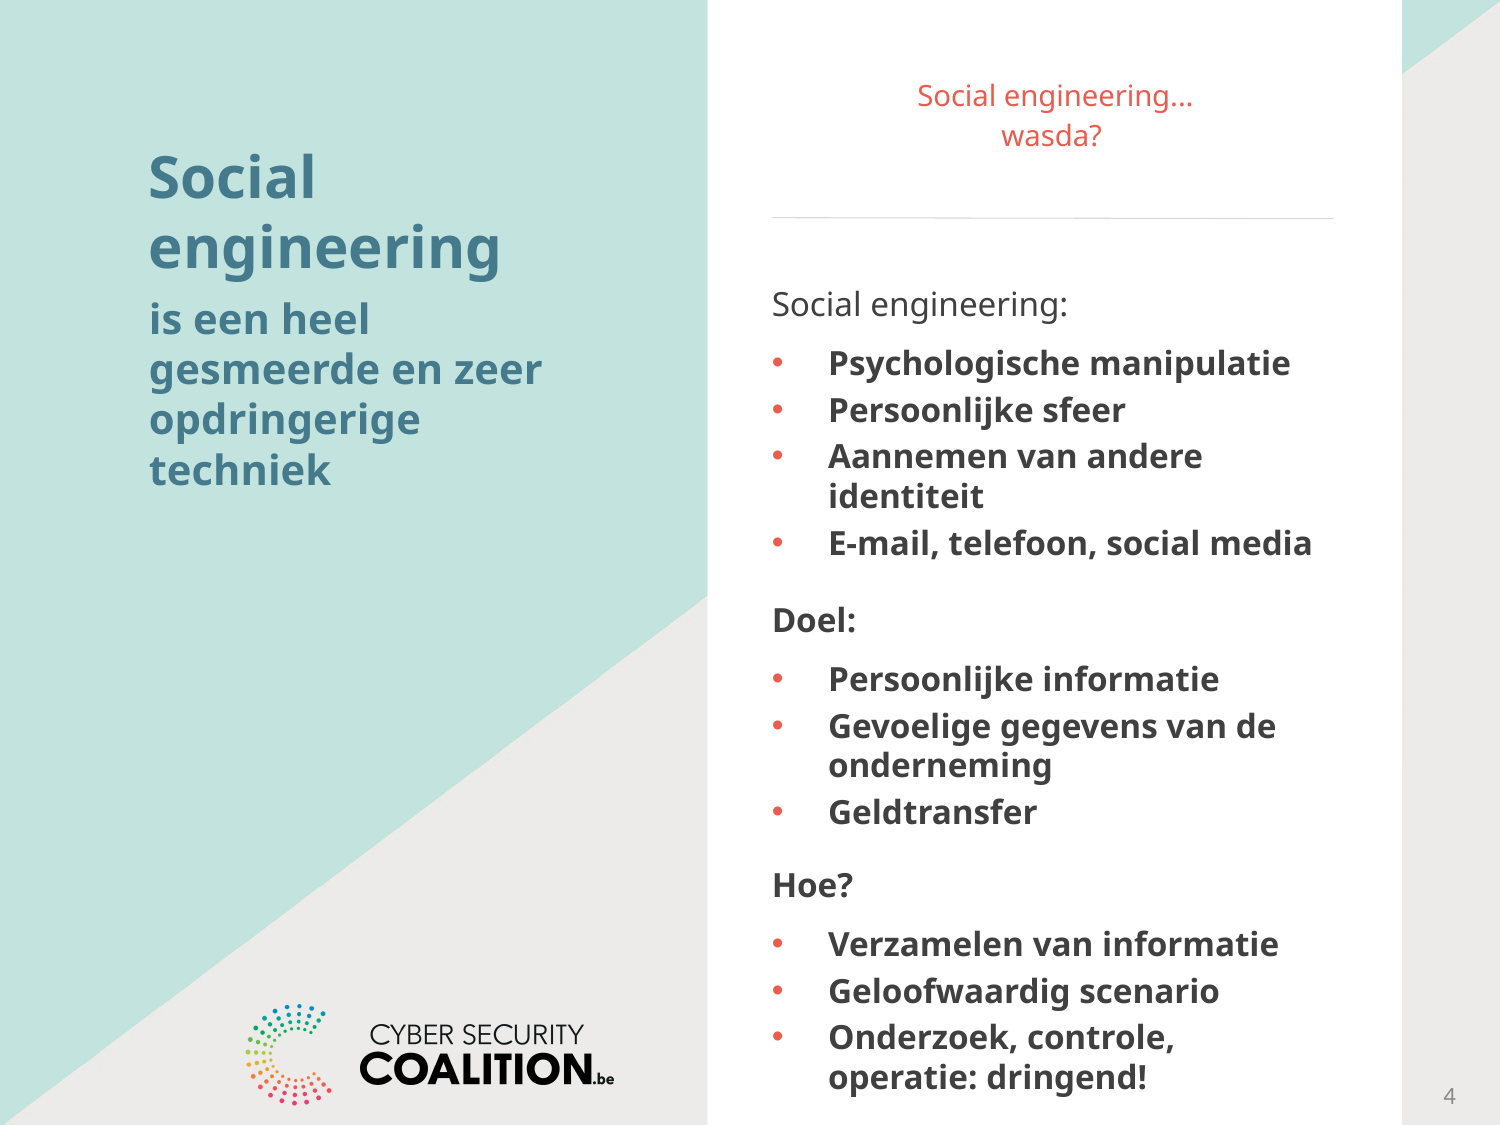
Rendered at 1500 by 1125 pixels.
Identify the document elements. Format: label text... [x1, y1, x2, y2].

list Social engineering: Psychologische manipulatie Persoonlijke sfeer Aannemen van andere identiteit E-mail, telefoon, social media Doel: Persoonlijke informatie Gevoelige gegevens van de onderneming Geldtransfer Hoe? Verzamelen van informatie Geloofwaardig scenario Onderzoek, controle, operatie: dringend! [756, 275, 1349, 1018]
slide_number 4 [1400, 1063, 1500, 1125]
text_box Social engineering is een heel gesmeerde en zeer opdringerige techniek [134, 133, 566, 501]
title Social engineering... wasda? [750, 67, 1362, 163]
picture [0, 0, 1500, 1125]
